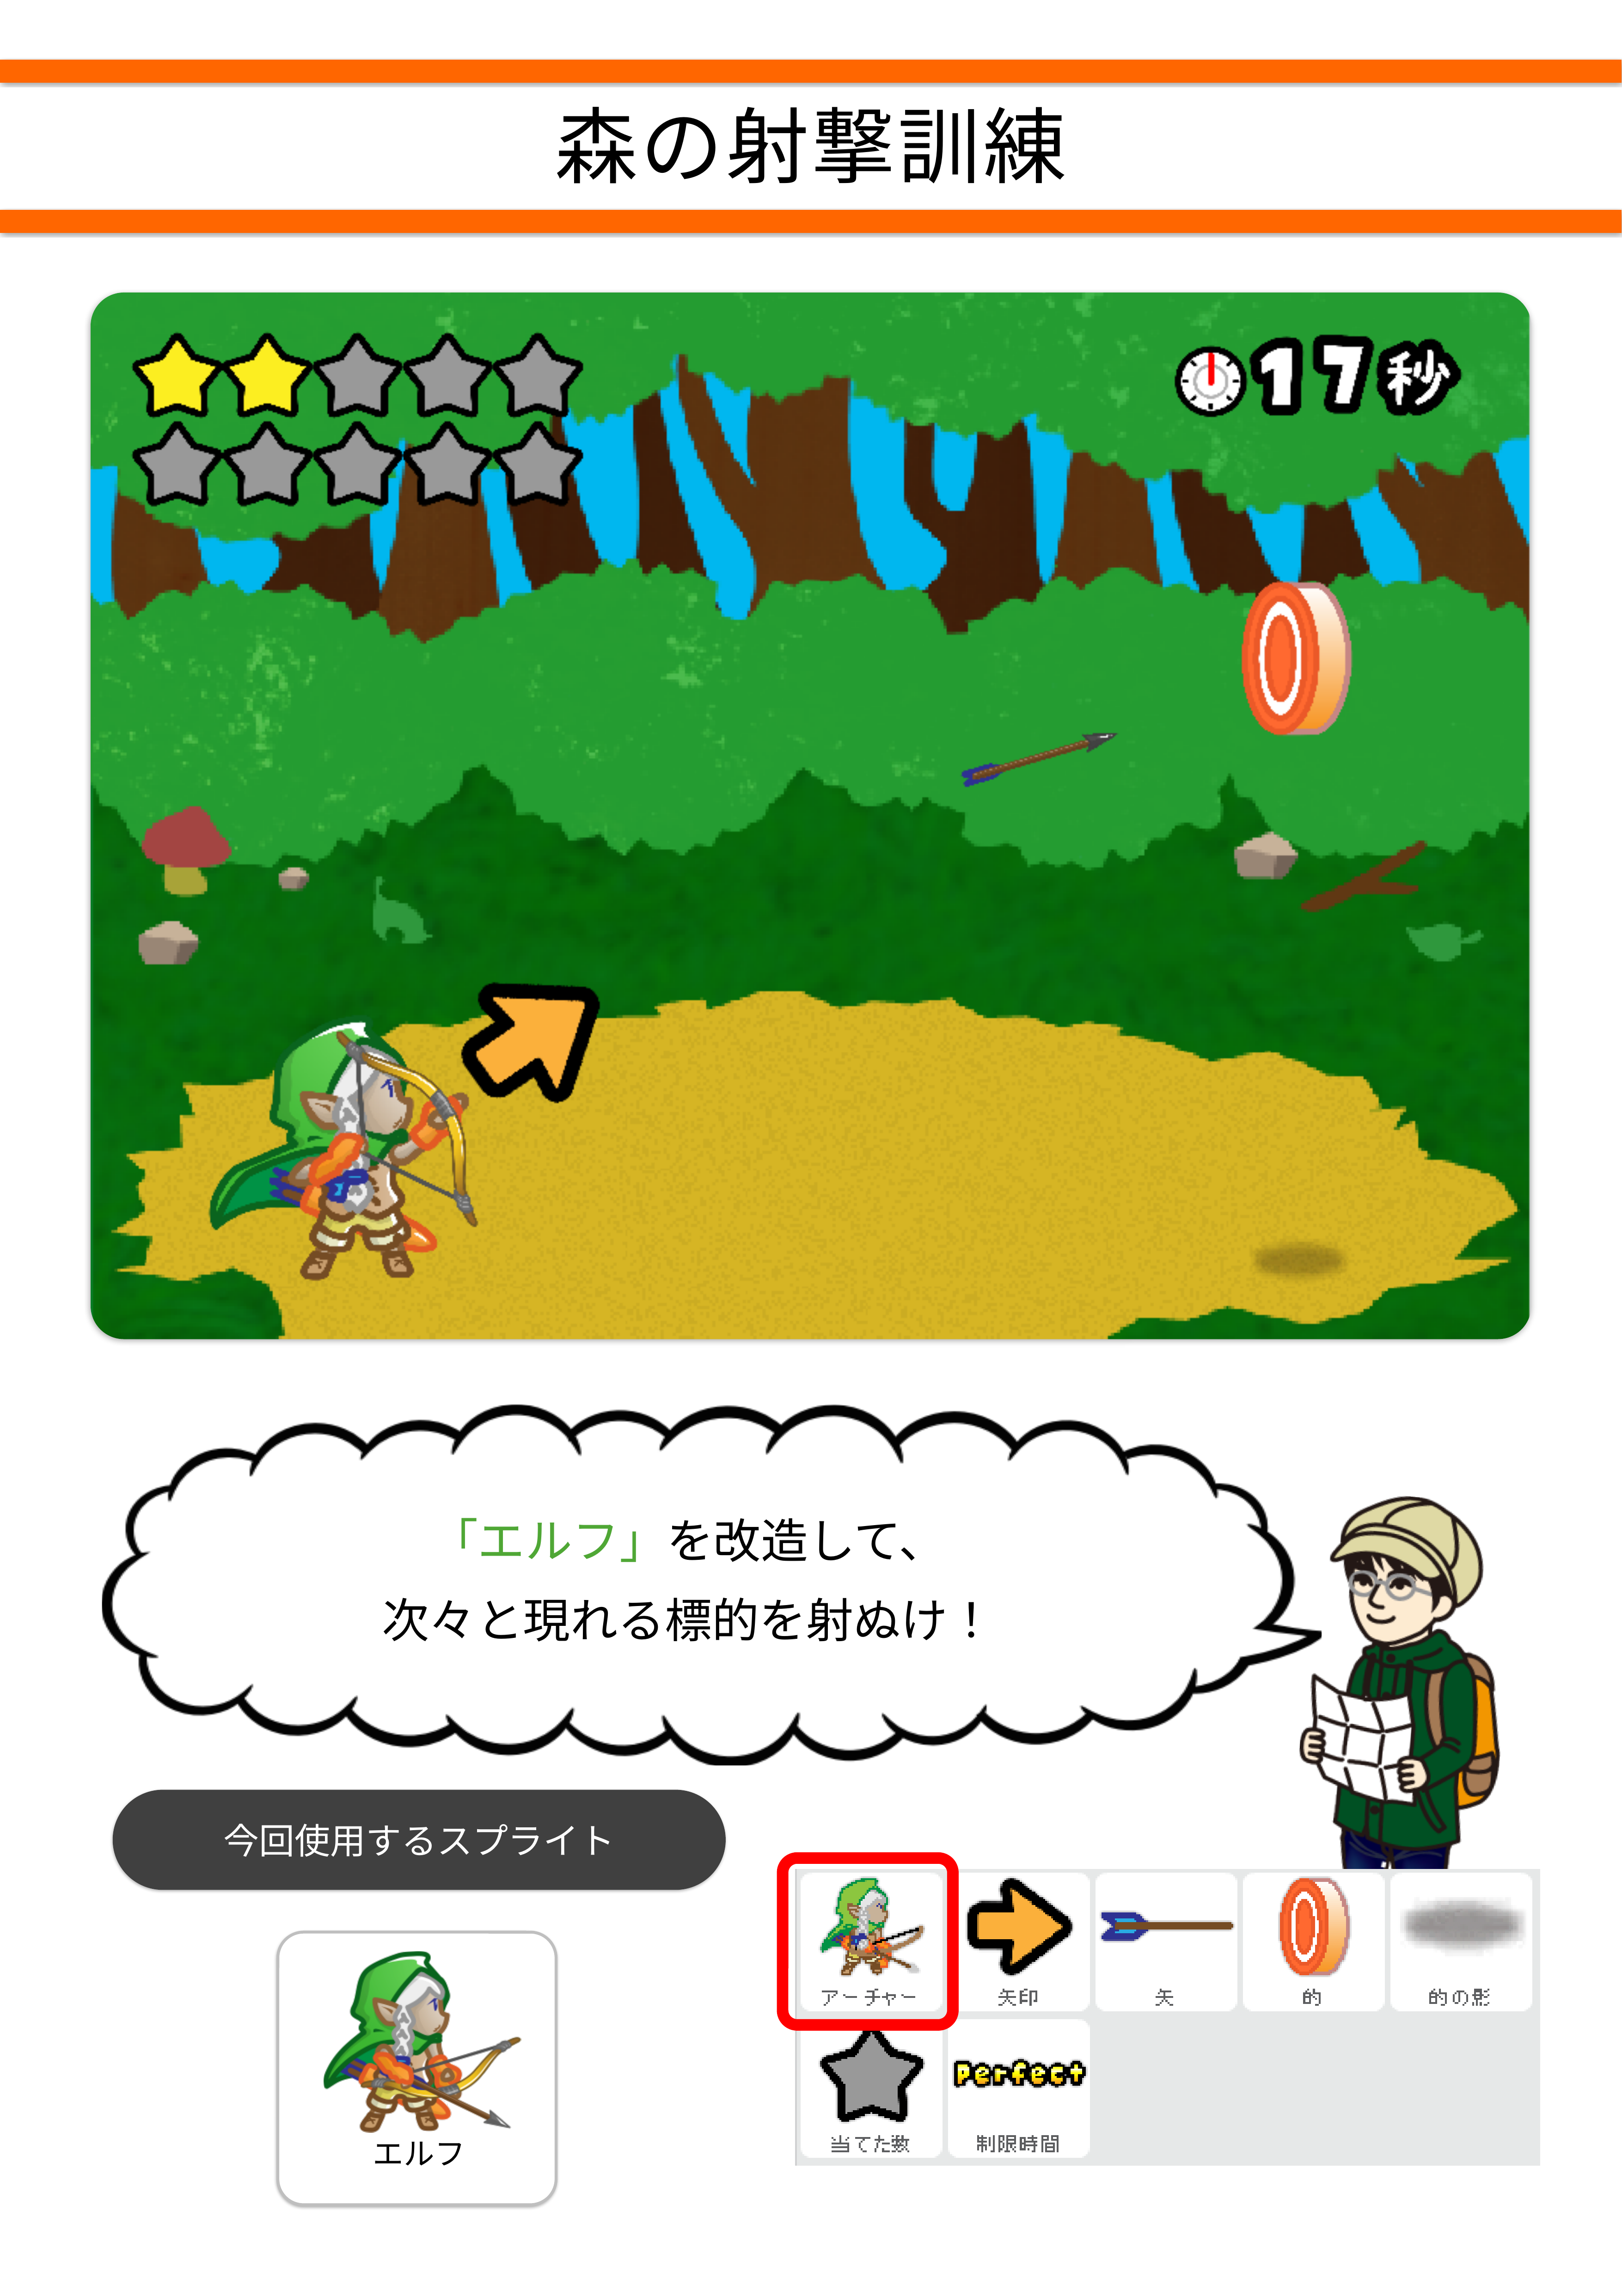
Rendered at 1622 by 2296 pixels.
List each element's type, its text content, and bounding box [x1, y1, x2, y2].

picture [90, 292, 1531, 1339]
picture [323, 1951, 522, 2133]
text_box 今回使用するスプライト [112, 1789, 726, 1890]
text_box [266, 1932, 573, 2205]
text_box 森の射撃訓練 [79, 87, 1543, 204]
picture [102, 1404, 1540, 2166]
text_box [781, 1857, 954, 2025]
